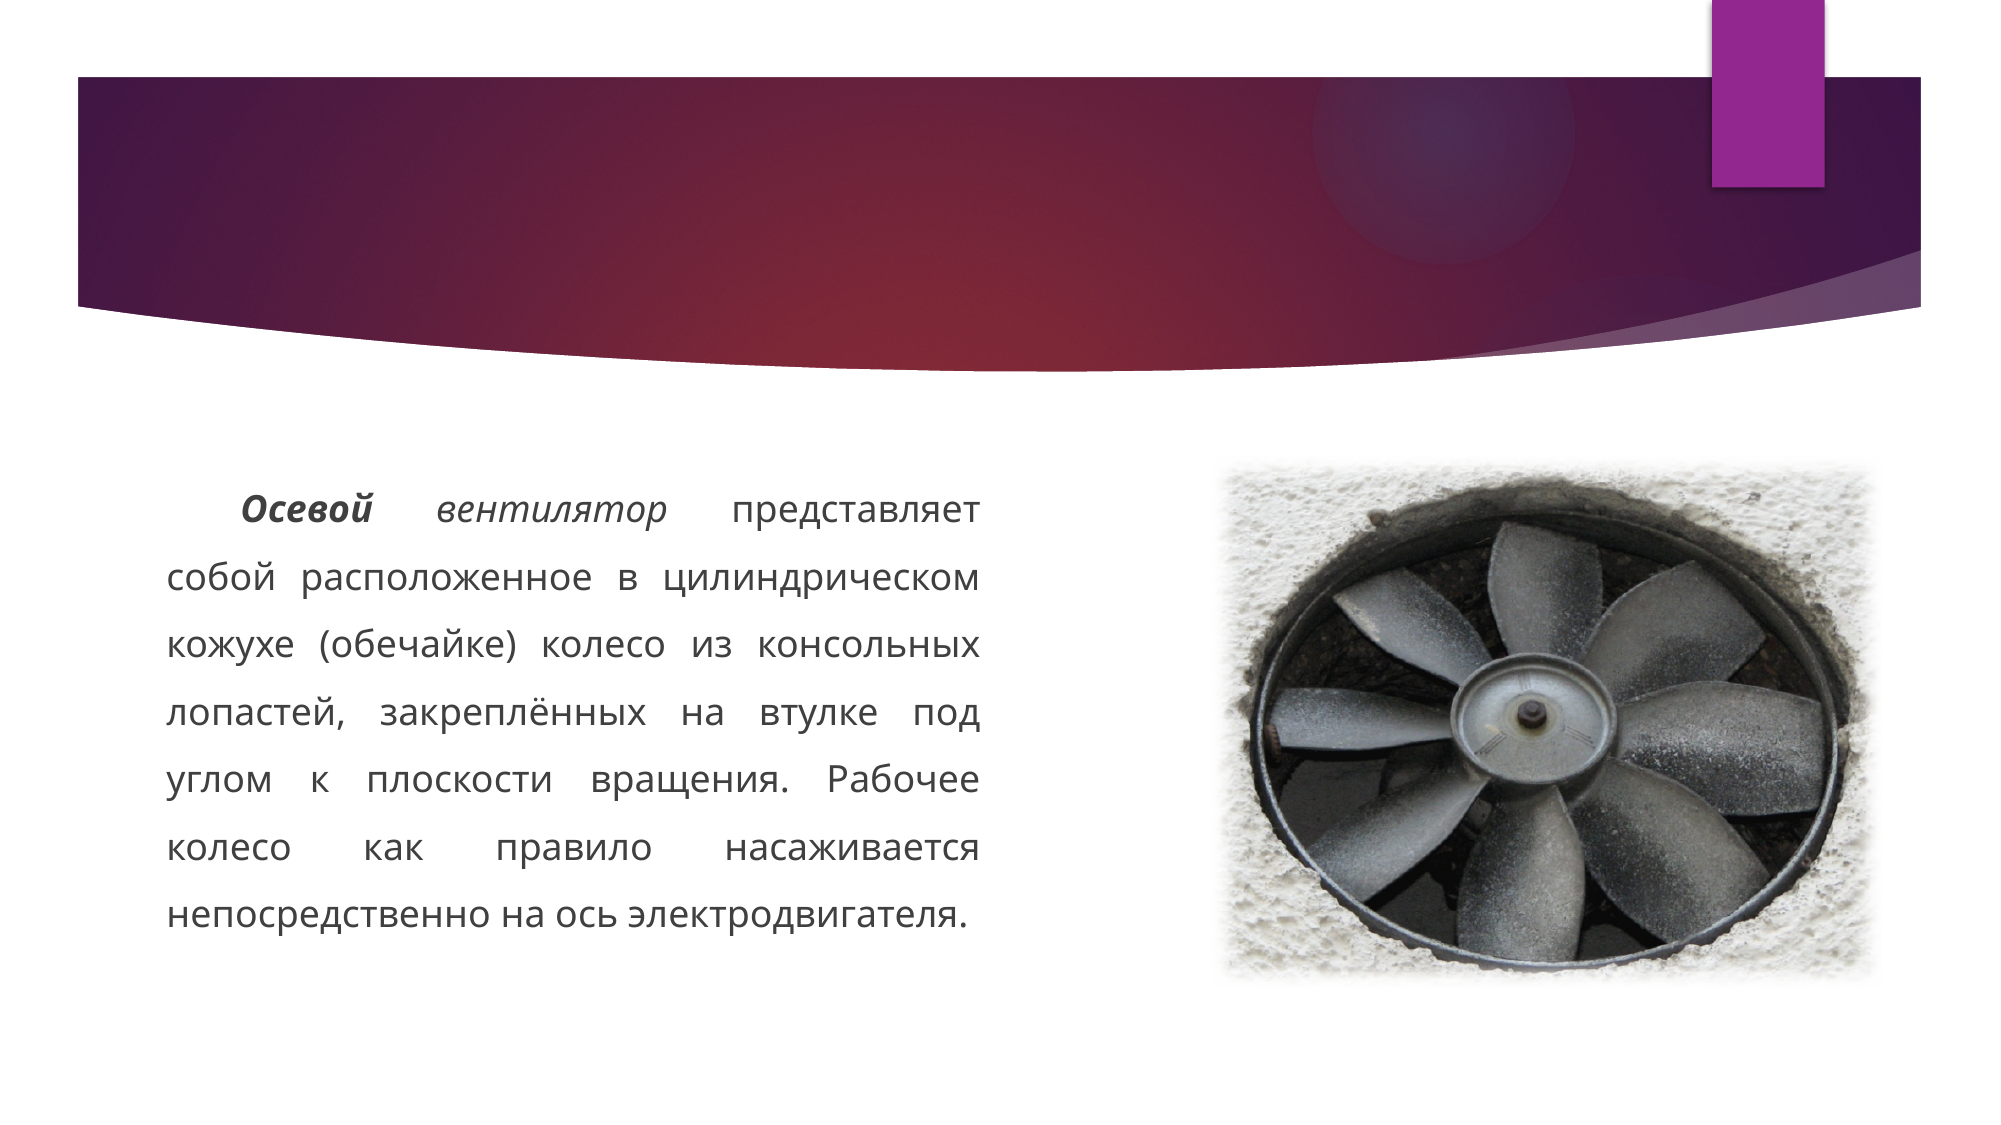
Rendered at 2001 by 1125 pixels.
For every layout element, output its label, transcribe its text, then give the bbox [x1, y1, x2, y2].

picture [1211, 454, 1883, 988]
list Осевой вентилятор представляет собой расположенное в цилиндрическом кожухе (обечайке) колесо из консольных лопастей, закреплённых на втулке под углом к плоскости вращения. Рабочее колесо как правило насаживается непосредственно на ось электродвигателя. [151, 455, 996, 1048]
